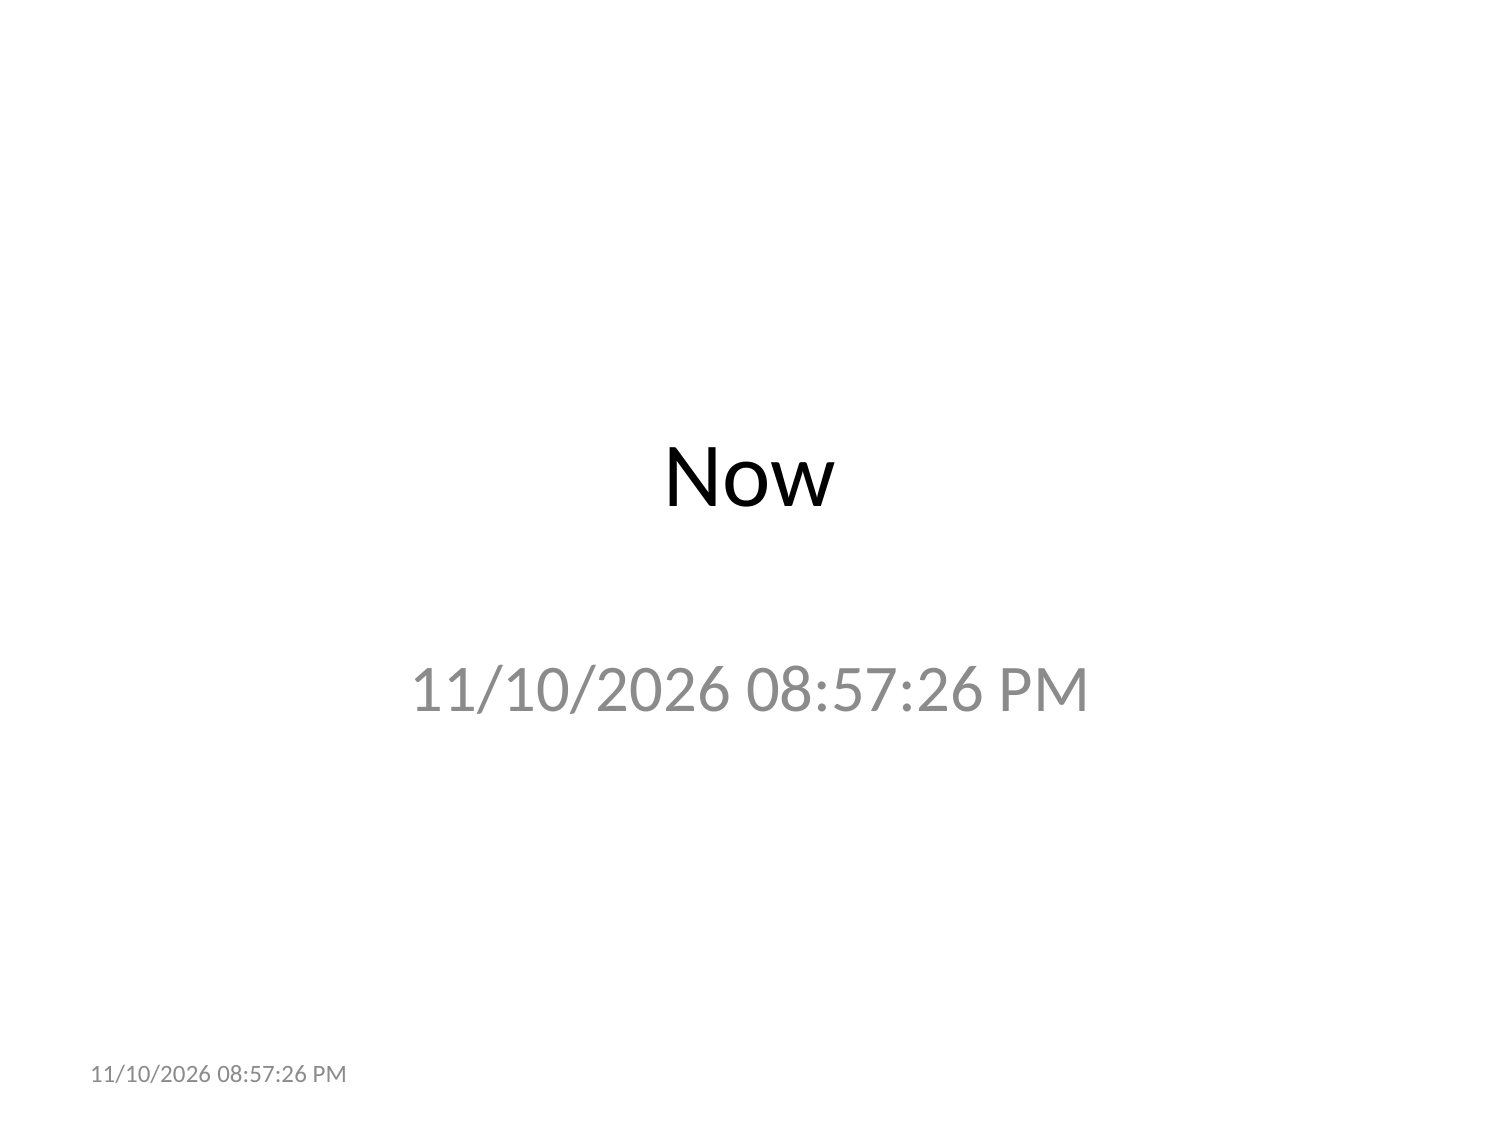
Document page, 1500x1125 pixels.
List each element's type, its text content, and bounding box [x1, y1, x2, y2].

title Now [112, 349, 1388, 591]
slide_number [75, 1042, 425, 1103]
subtitle 2011-12-19 10:20:04 AM [225, 637, 1275, 925]
